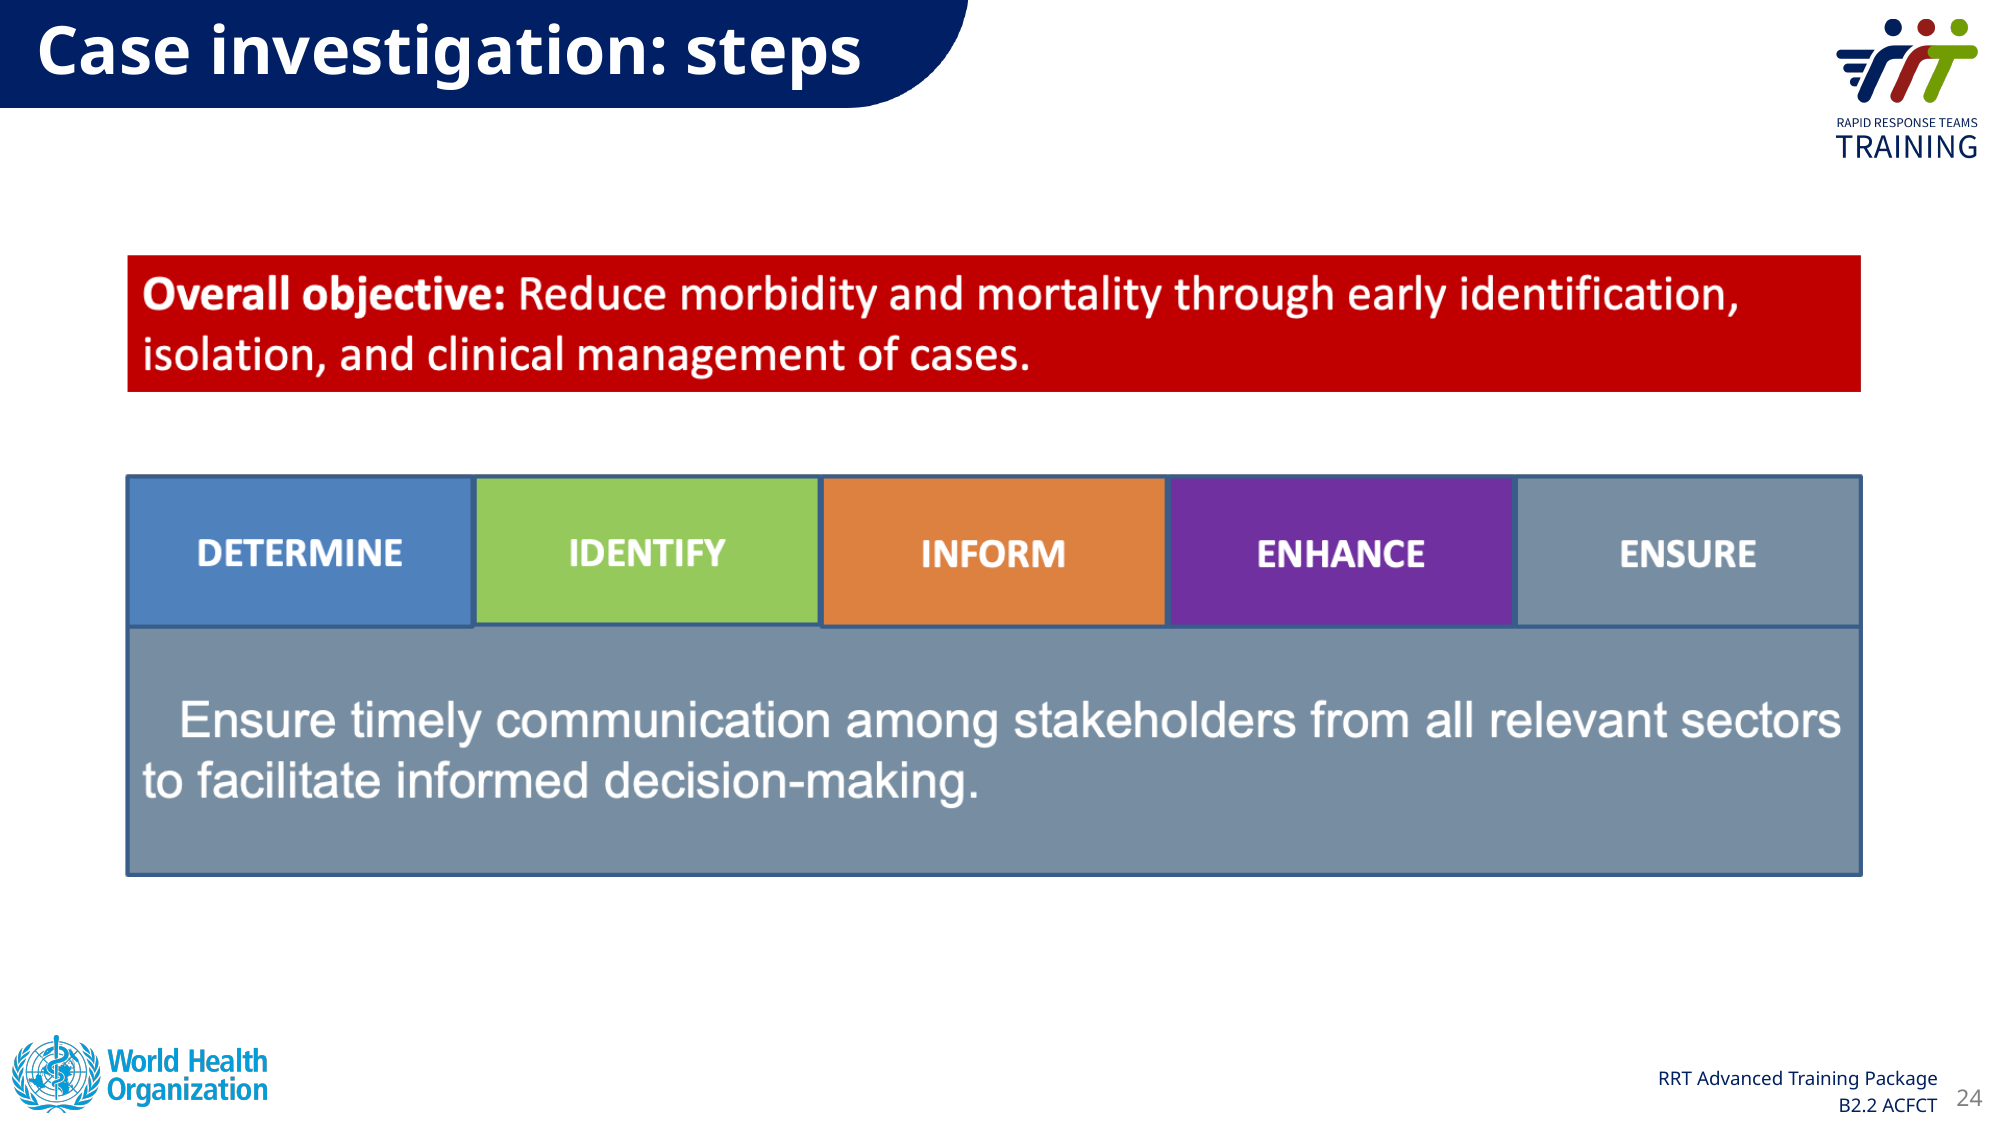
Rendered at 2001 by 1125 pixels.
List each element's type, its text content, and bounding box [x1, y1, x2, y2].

picture [112, 247, 1888, 878]
picture [12, 1083, 48, 1113]
picture [0, 0, 969, 108]
text_box Case investigation: steps [28, 0, 941, 106]
picture [1835, 19, 1978, 167]
picture [12, 1035, 267, 1113]
picture [58, 1050, 64, 1058]
